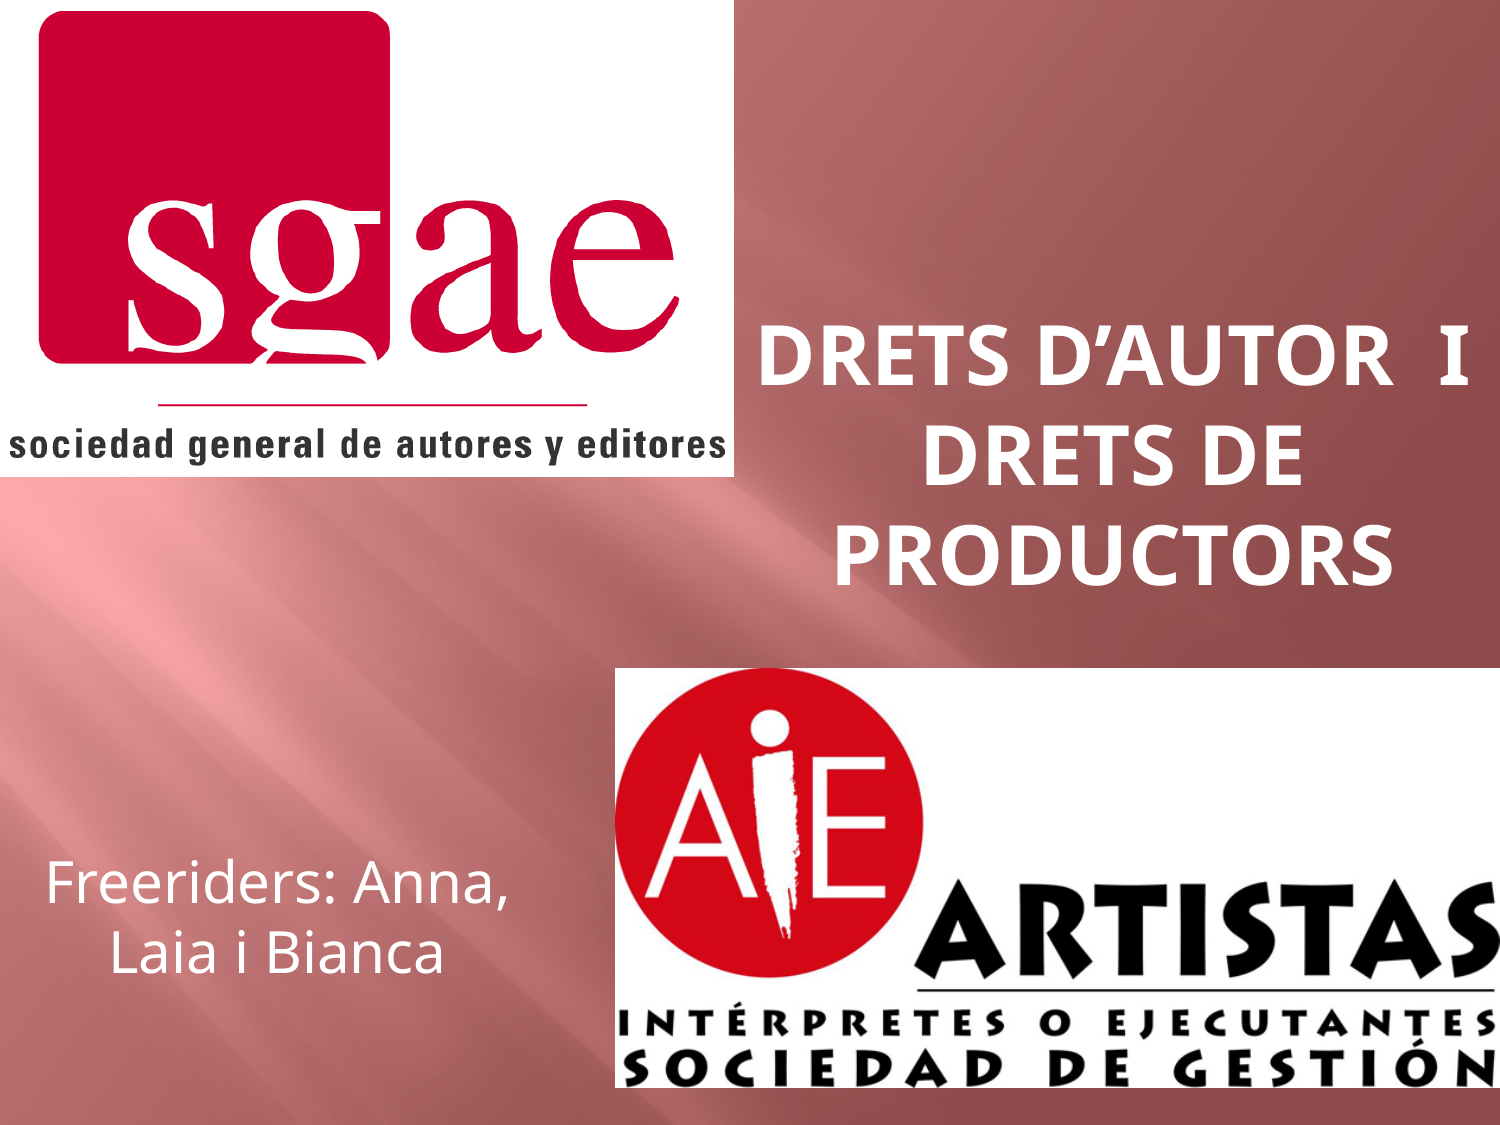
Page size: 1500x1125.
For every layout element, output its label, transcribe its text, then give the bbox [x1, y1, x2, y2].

picture [614, 668, 1500, 1089]
title Drets d’autor i drets de productors [726, 0, 1500, 603]
picture [0, 0, 735, 478]
subtitle Freeriders: Anna, Laia i Bianca [0, 837, 556, 1125]
